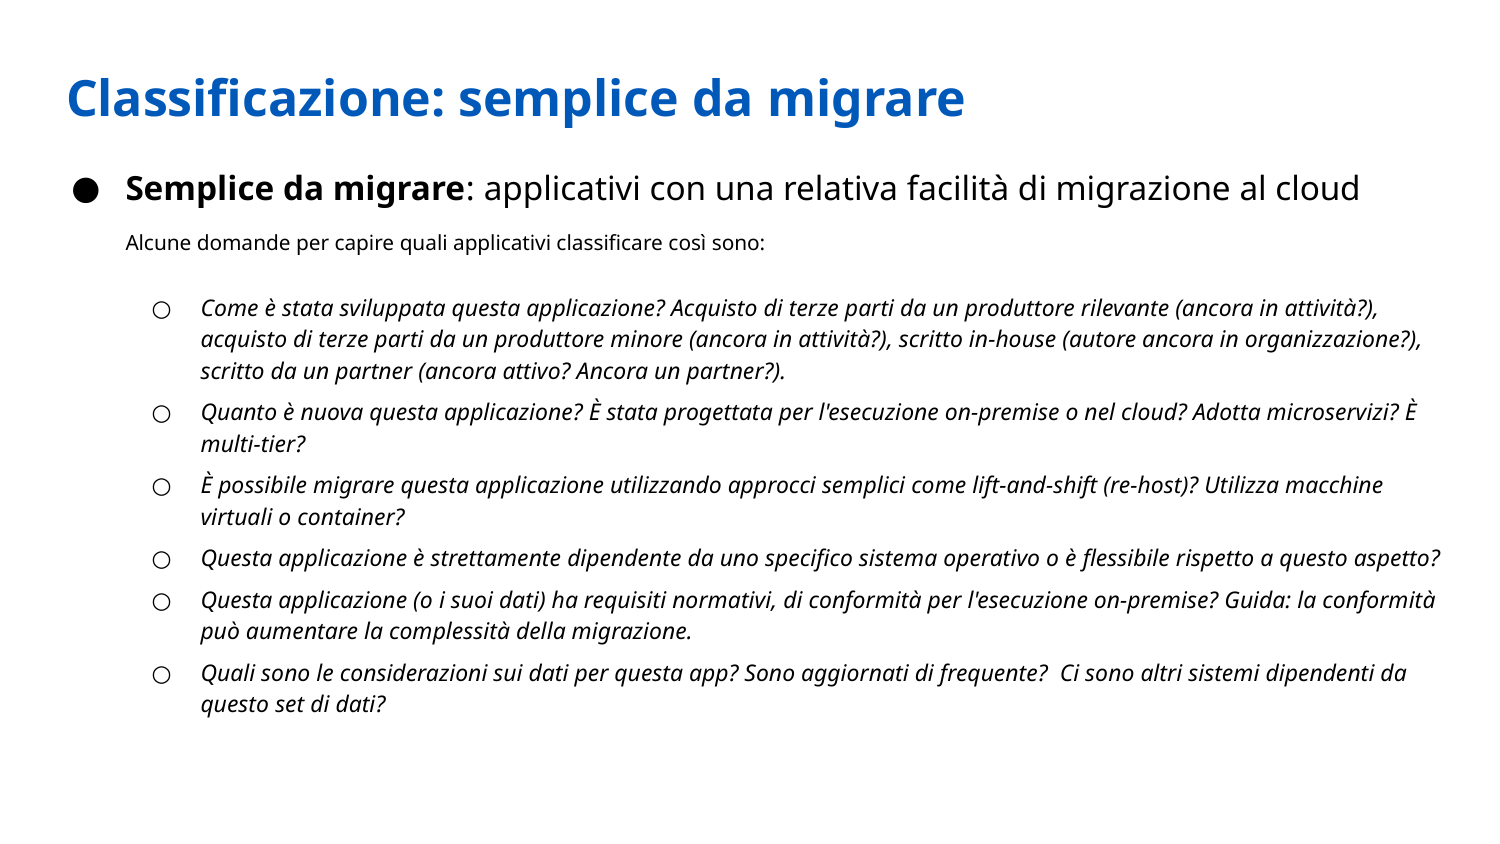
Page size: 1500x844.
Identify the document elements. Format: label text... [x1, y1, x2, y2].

title Classificazione: semplice da migrare [51, 51, 1449, 146]
text_box Semplice da migrare: applicativi con una relativa facilità di migrazione al cloud Alcune domande per capire quali applicativi classificare così sono: Come è stata sviluppata questa applicazione? Acquisto di terze parti da un produttore rilevante (ancora in attività?), acquisto di terze parti da un produttore minore (ancora in attività?), scritto in-house (autore ancora in organizzazione?), scritto da un partner (ancora attivo? Ancora un partner?). Quanto è nuova questa applicazione? È stata progettata per l'esecuzione on-premise o nel cloud? Adotta microservizi? È multi-tier? È possibile migrare questa applicazione utilizzando approcci semplici come lift-and-shift (re-host)? Utilizza macchine virtuali o container? Questa applicazione è strettamente dipendente da uno specifico sistema operativo o è flessibile rispetto a questo aspetto? Questa applicazione (o i suoi dati) ha requisiti normativi, di conformità per l'esecuzione on-premise? Guida: la conformità può aumentare la complessità della migrazione. Quali sono le considerazioni sui dati per questa app? Sono aggiornati di frequente? Ci sono altri sistemi dipendenti da questo set di dati? [35, 152, 1465, 795]
